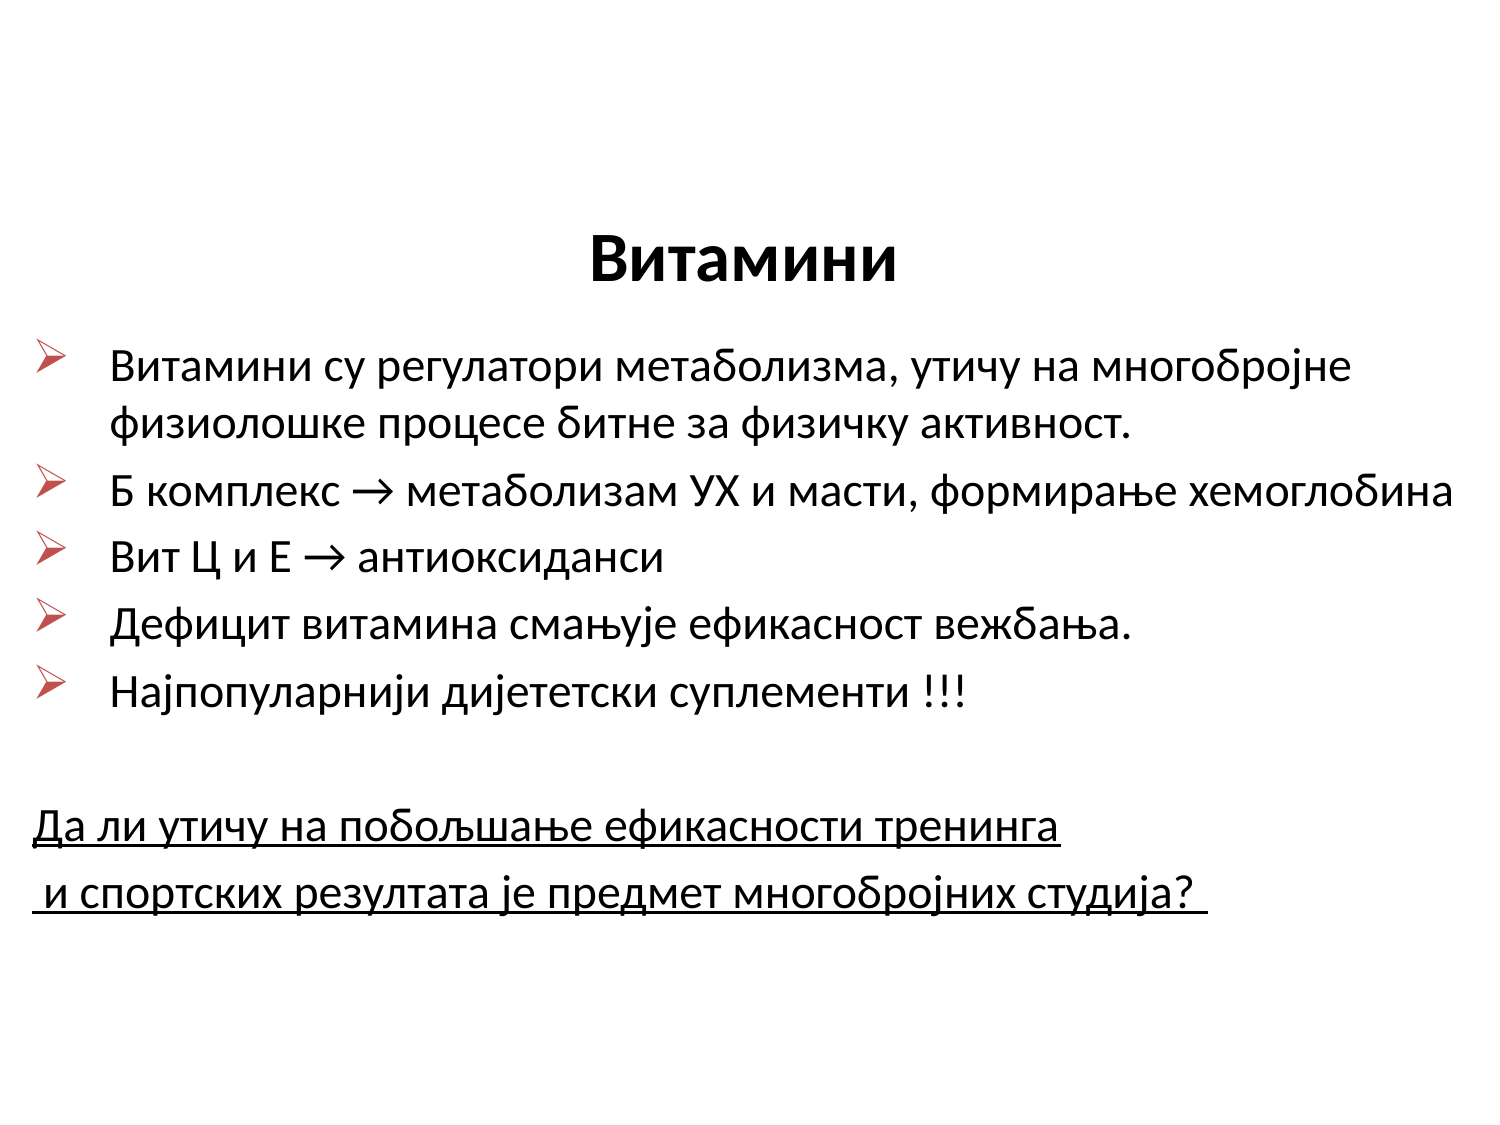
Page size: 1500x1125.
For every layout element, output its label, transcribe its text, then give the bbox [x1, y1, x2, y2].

title Витамини [0, 184, 1494, 323]
text_box Витамини су регулатори метаболизма, утичу на многобројне физиолошке процесе битне за физичку активност. Б комплекс → метаболизам УХ и масти, формирање хемоглобина Вит Ц и Е → антиоксиданси Дефицит витамина смањује ефикасност вежбања. Најпопуларнији дијететски суплементи !!! Да ли утичу на побољшање ефикасности тренинга и спортских резултата је предмет многобројних студија? [17, 326, 1500, 1125]
